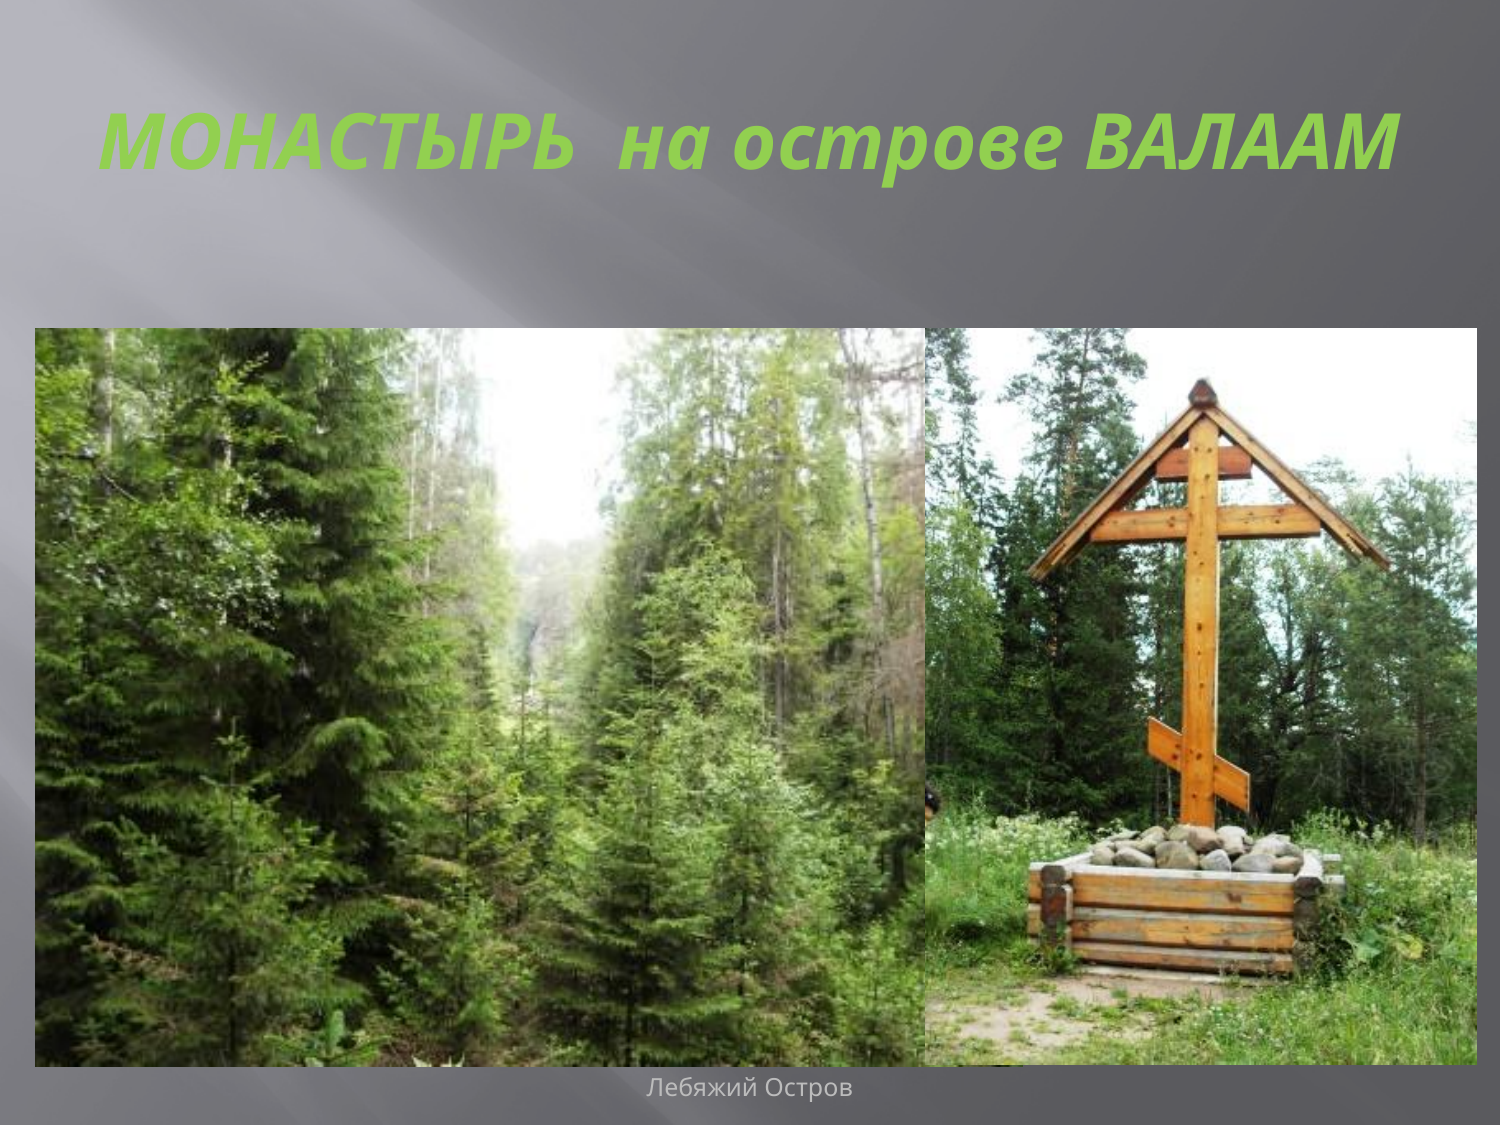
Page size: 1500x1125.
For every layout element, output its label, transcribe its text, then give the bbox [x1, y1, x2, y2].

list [925, 327, 1477, 1066]
title МОНАСТЫРЬ на острове ВАЛААМ [75, 44, 1425, 233]
picture [34, 327, 925, 1067]
footer Лебяжий Остров [512, 1076, 988, 1113]
